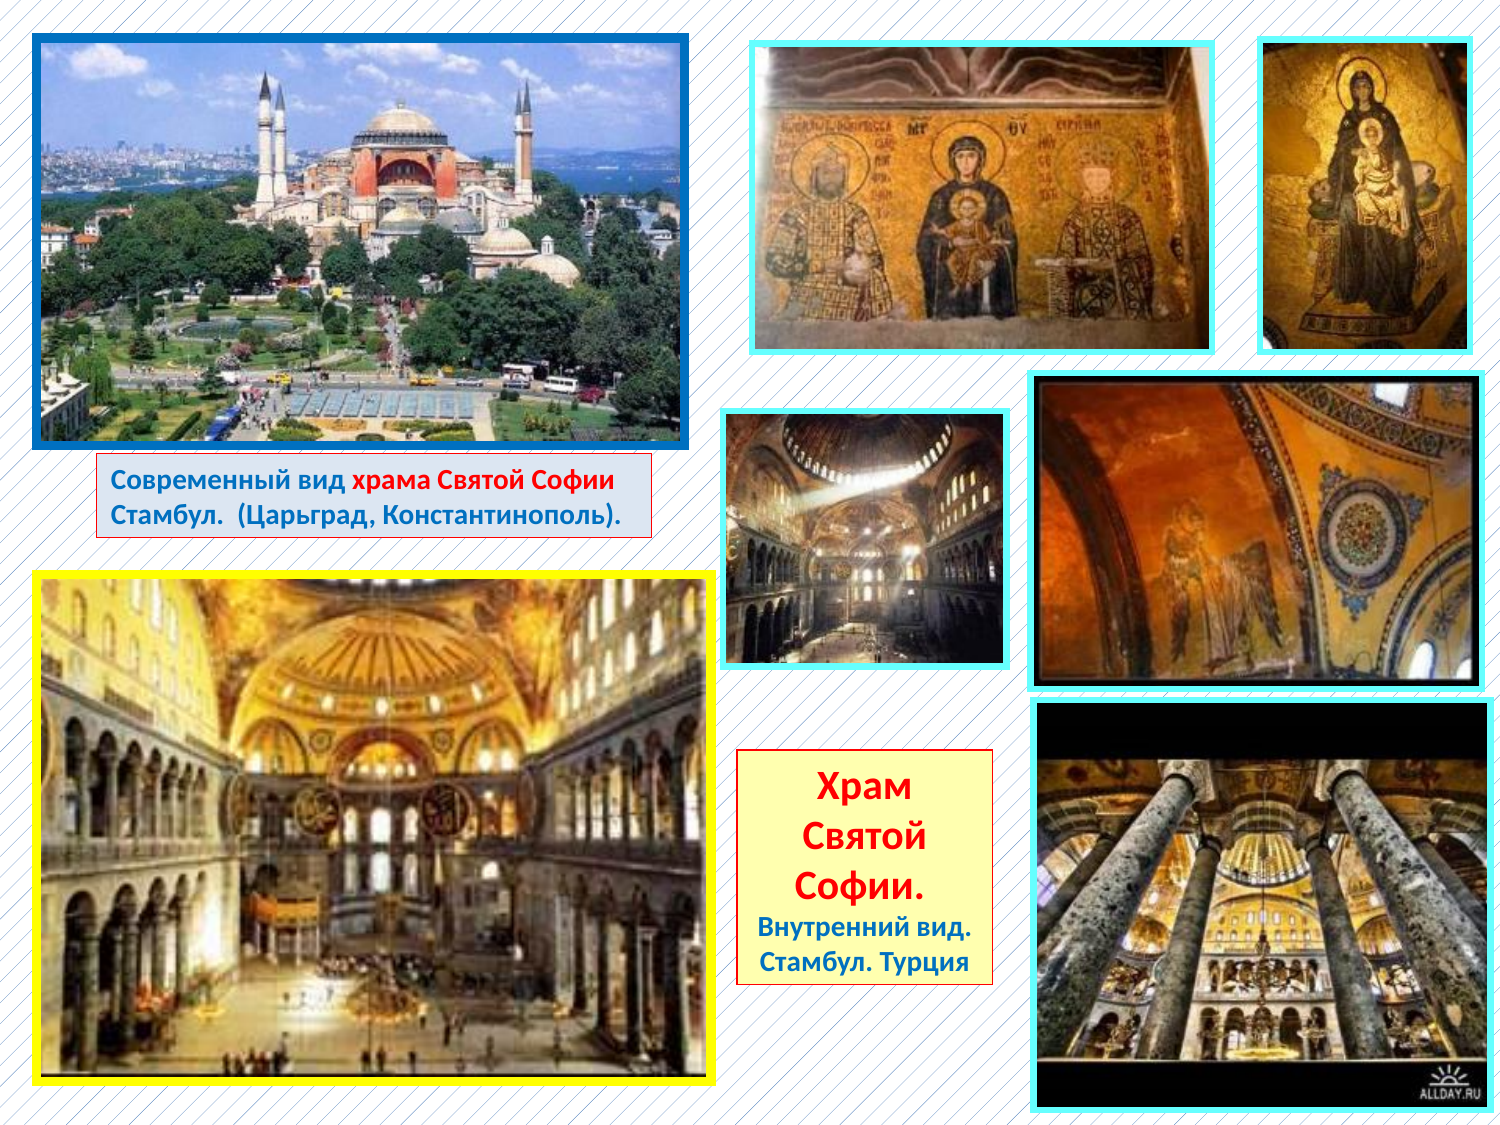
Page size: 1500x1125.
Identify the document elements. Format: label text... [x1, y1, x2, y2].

picture [754, 46, 1210, 349]
picture [1033, 376, 1479, 687]
picture [1036, 702, 1488, 1107]
picture [725, 413, 1004, 664]
text_box Современный вид храма Святой Софии Стамбул. (Царьград, Константинополь). [96, 453, 652, 538]
picture [40, 579, 707, 1078]
picture [40, 42, 681, 441]
picture [1262, 42, 1468, 349]
text_box Храм Святой Софии. Внутренний вид. Стамбул. Турция [736, 750, 993, 985]
